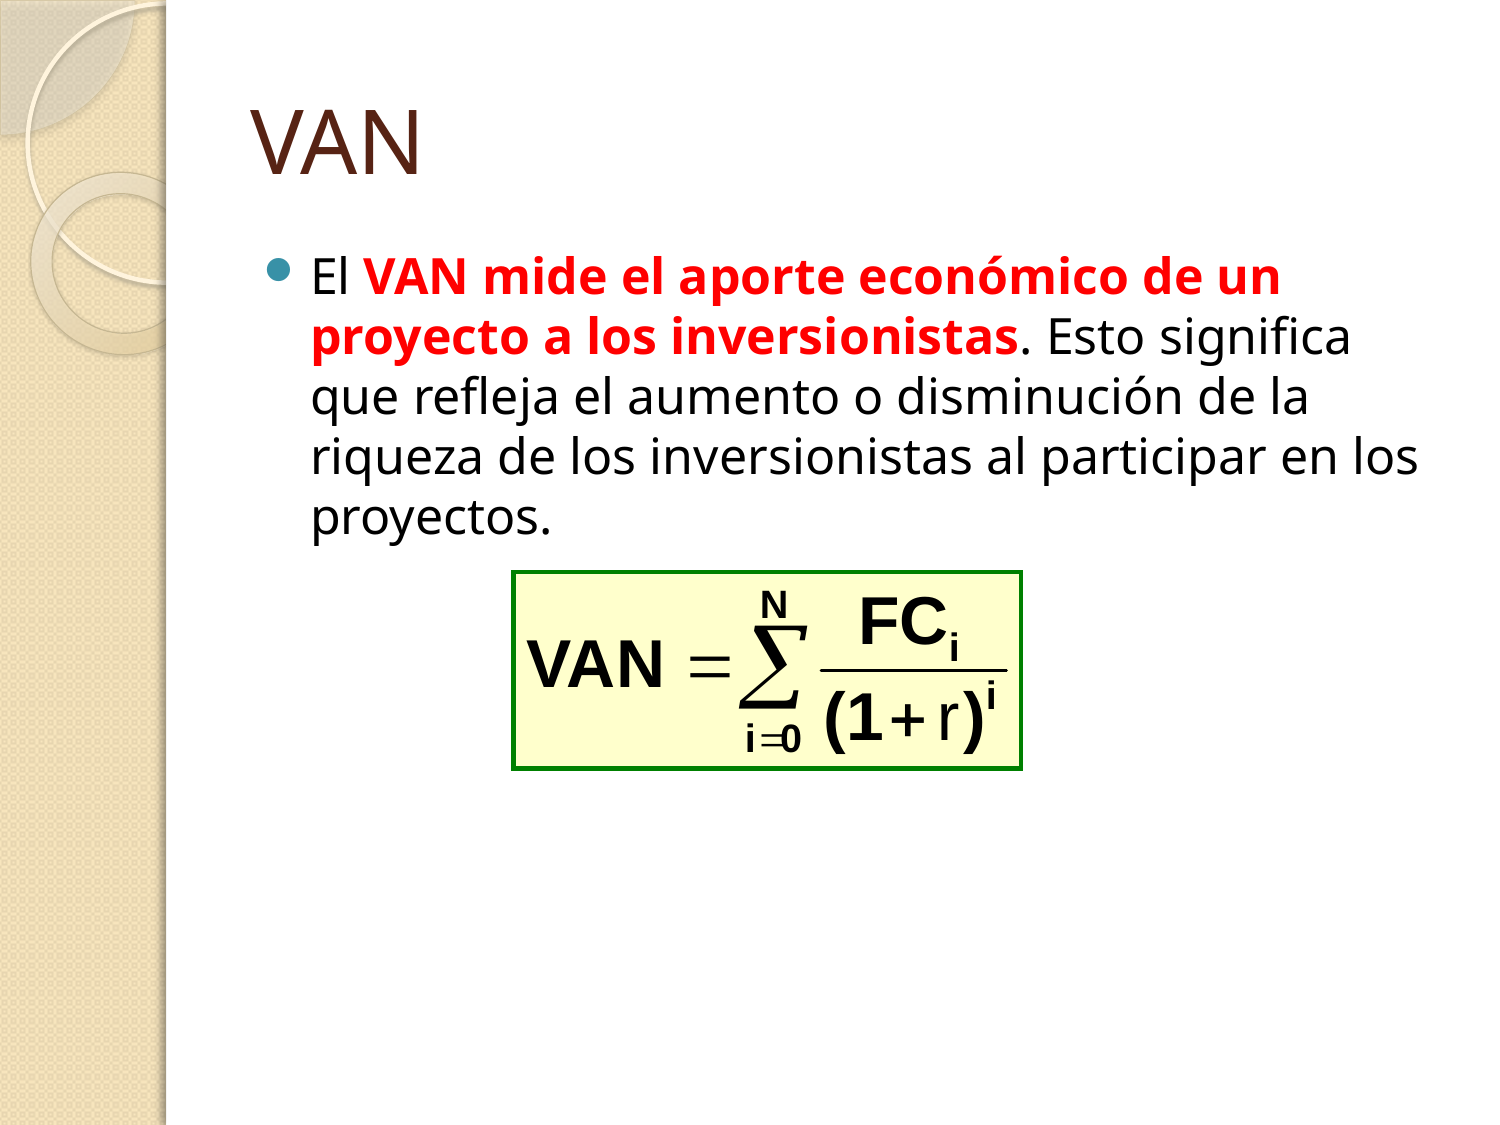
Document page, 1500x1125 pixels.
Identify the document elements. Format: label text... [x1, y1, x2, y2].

title VAN [235, 45, 1466, 233]
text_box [515, 573, 1019, 767]
list El VAN mide el aporte económico de un proyecto a los inversionistas. Esto significa que refleja el aumento o disminución de la riqueza de los inversionistas al participar en los proyectos. [235, 237, 1466, 516]
